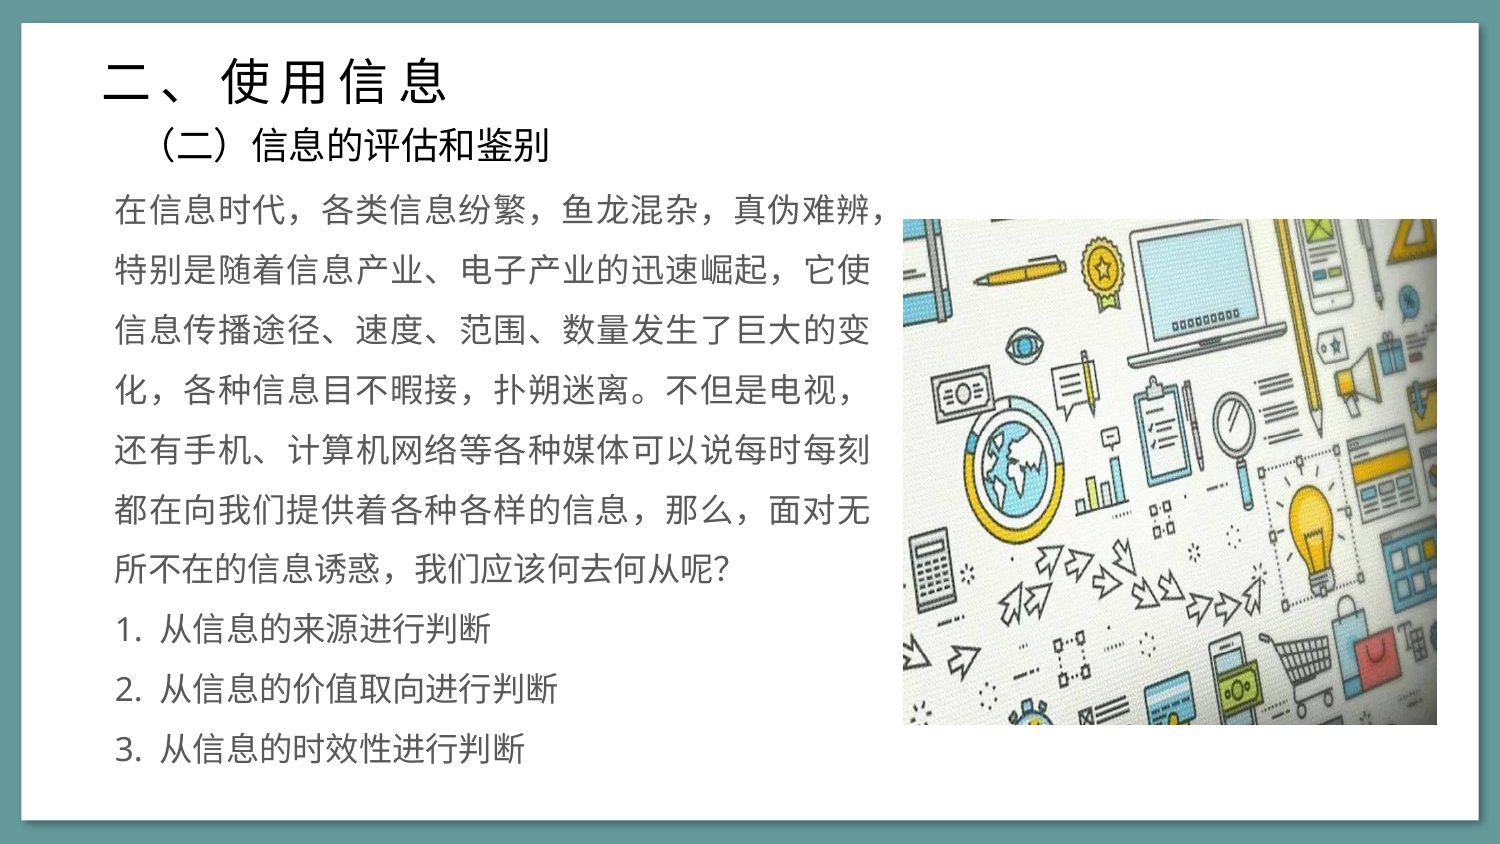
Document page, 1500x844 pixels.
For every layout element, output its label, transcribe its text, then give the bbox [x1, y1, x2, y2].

picture [903, 219, 1437, 726]
text_box （二）信息的评估和鉴别 [124, 114, 567, 175]
text_box 在信息时代，各类信息纷繁，鱼龙混杂，真伪难辨，特别是随着信息产业、电子产业的迅速崛起，它使信息传播途径、速度、范围、数量发生了巨大的变化，各种信息目不暇接，扑朔迷离。不但是电视，还有手机、计算机网络等各种媒体可以说每时每刻都在向我们提供着各种各样的信息，那么，面对无所不在的信息诱惑，我们应该何去何从呢？ 1. 从信息的来源进行判断 2. 从信息的价值取向进行判断 3. 从信息的时效性进行判断 [100, 161, 886, 776]
text_box 二、使用信息 [88, 43, 788, 117]
